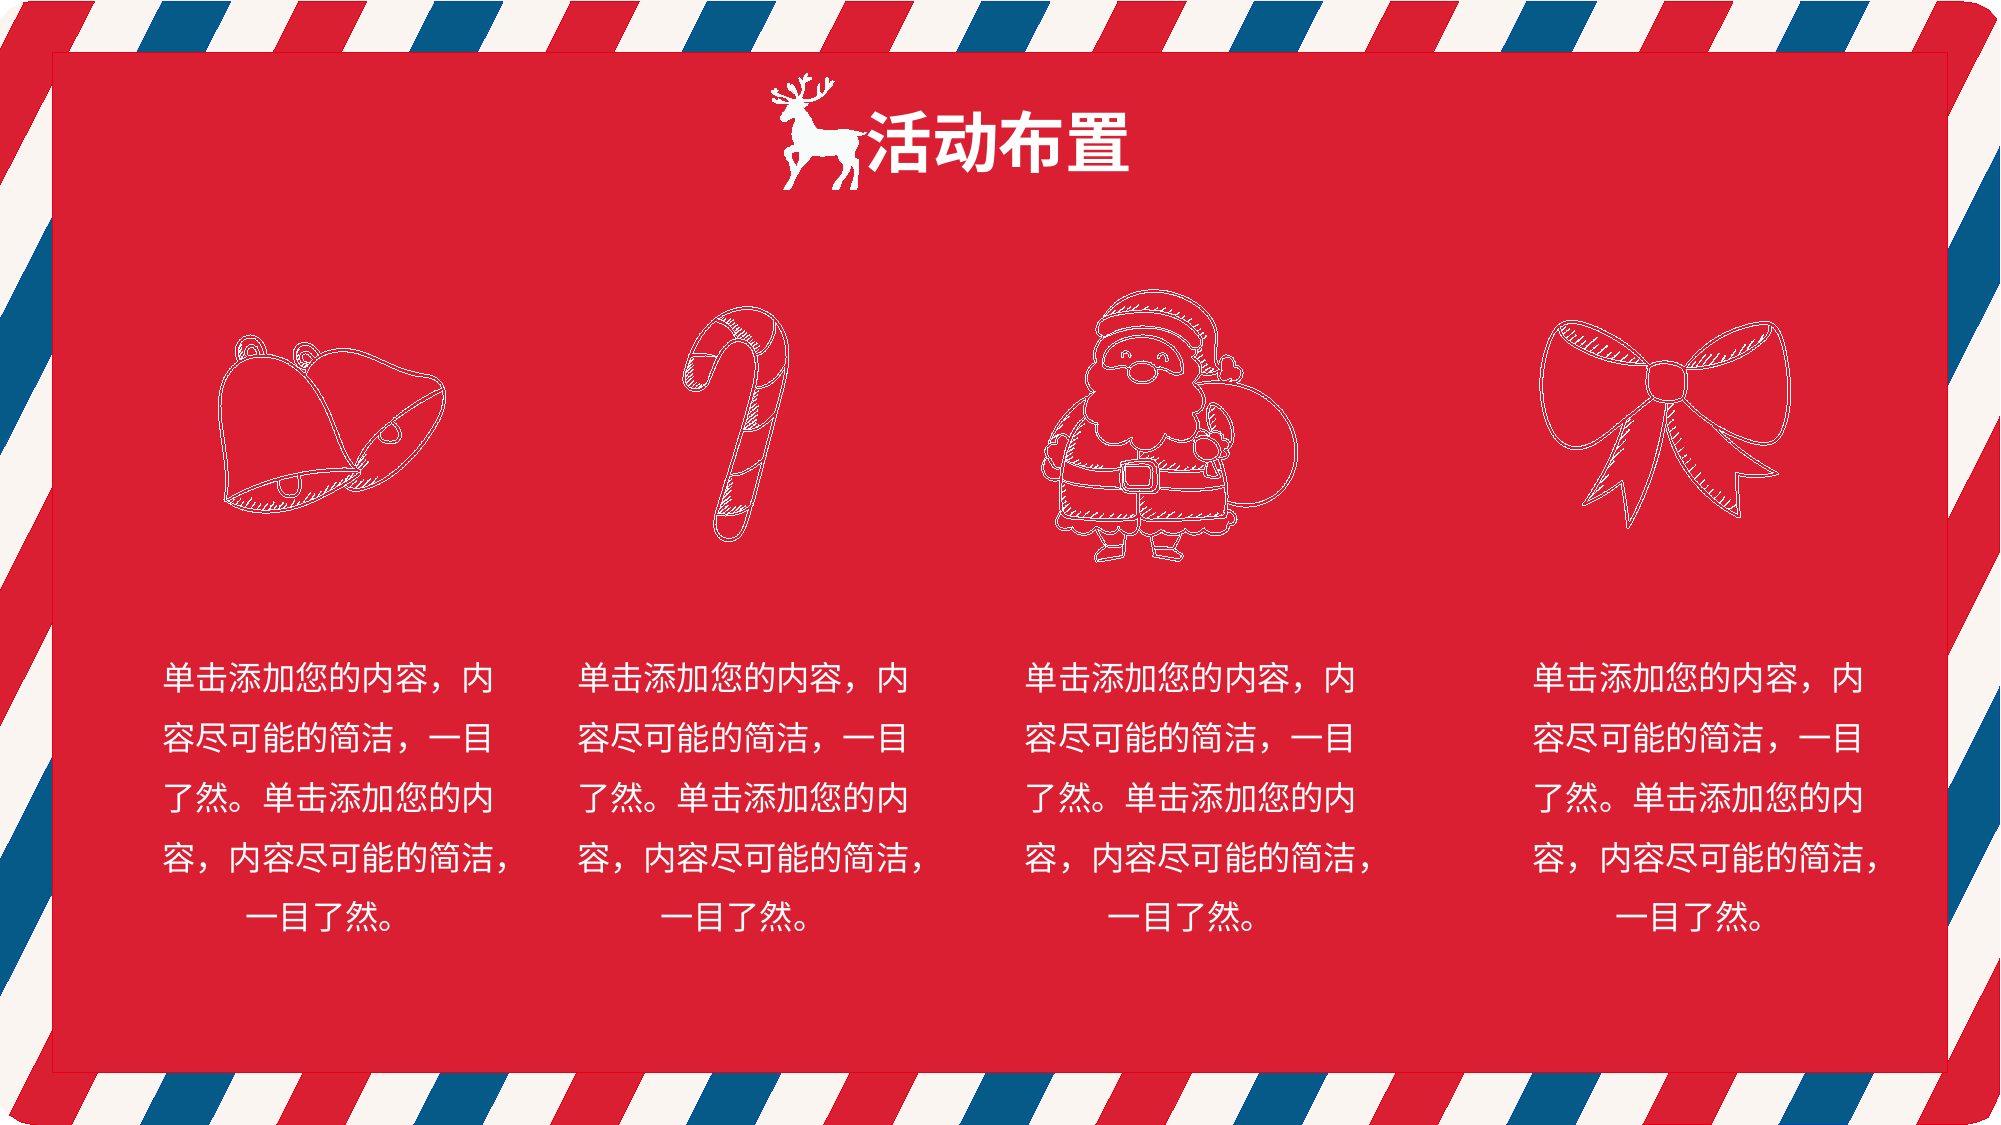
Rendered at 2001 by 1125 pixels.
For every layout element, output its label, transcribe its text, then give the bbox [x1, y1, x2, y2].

text_box 单击添加您的内容，内容尽可能的简洁，一目了然。单击添加您的内容，内容尽可能的简洁，一目了然。 [1515, 629, 1882, 944]
text_box [682, 306, 789, 542]
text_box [1039, 284, 1304, 563]
text_box 活动布置 [850, 93, 1551, 188]
text_box [771, 73, 867, 190]
text_box [218, 334, 446, 514]
text_box 单击添加您的内容，内容尽可能的简洁，一目了然。单击添加您的内容，内容尽可能的简洁，一目了然。 [1007, 629, 1374, 944]
text_box 单击添加您的内容，内容尽可能的简洁，一目了然。单击添加您的内容，内容尽可能的简洁，一目了然。 [560, 629, 927, 944]
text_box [1537, 317, 1794, 529]
text_box 单击添加您的内容，内容尽可能的简洁，一目了然。单击添加您的内容，内容尽可能的简洁，一目了然。 [145, 629, 512, 944]
